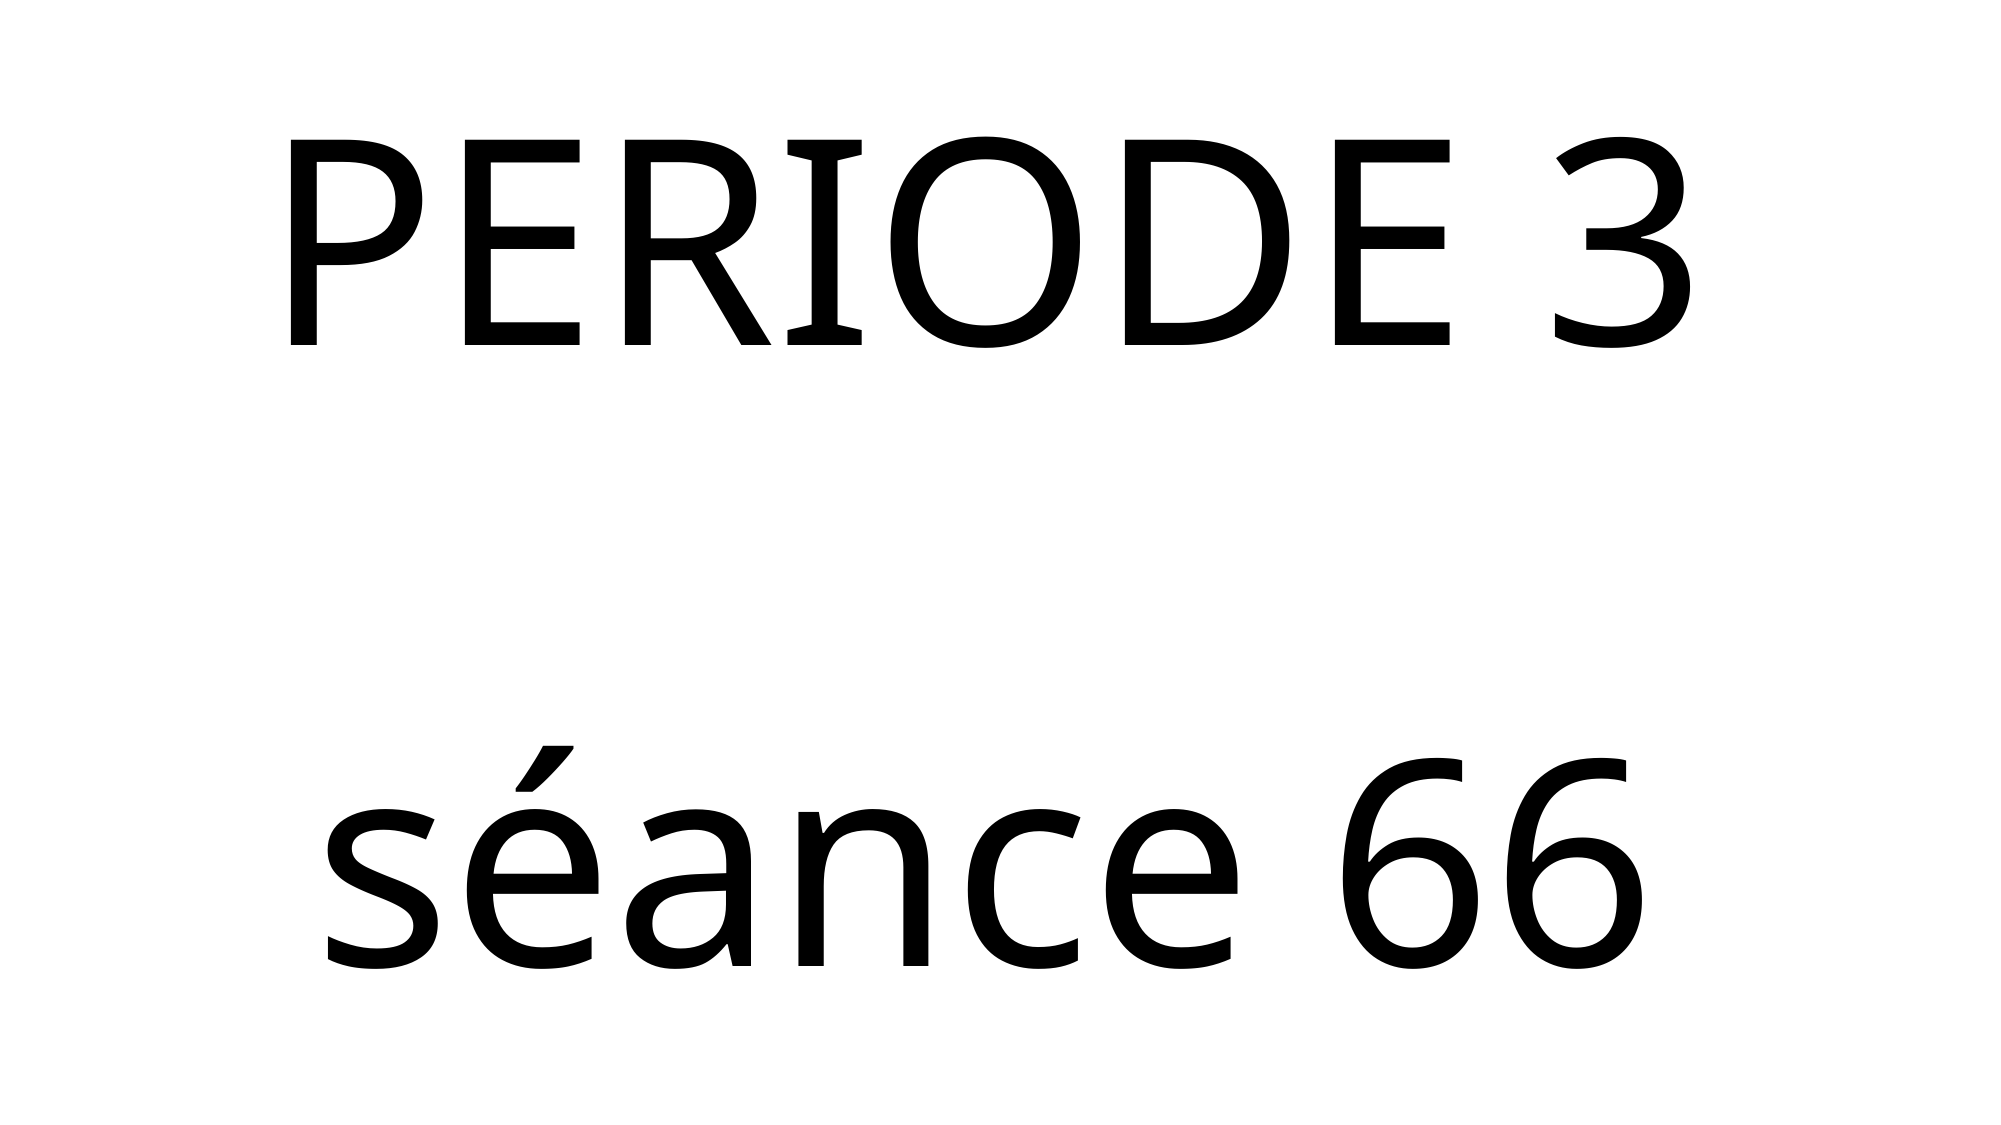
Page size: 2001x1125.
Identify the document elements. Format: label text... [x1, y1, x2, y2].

title PERIODE 3 séance 66 [0, 0, 2000, 1125]
